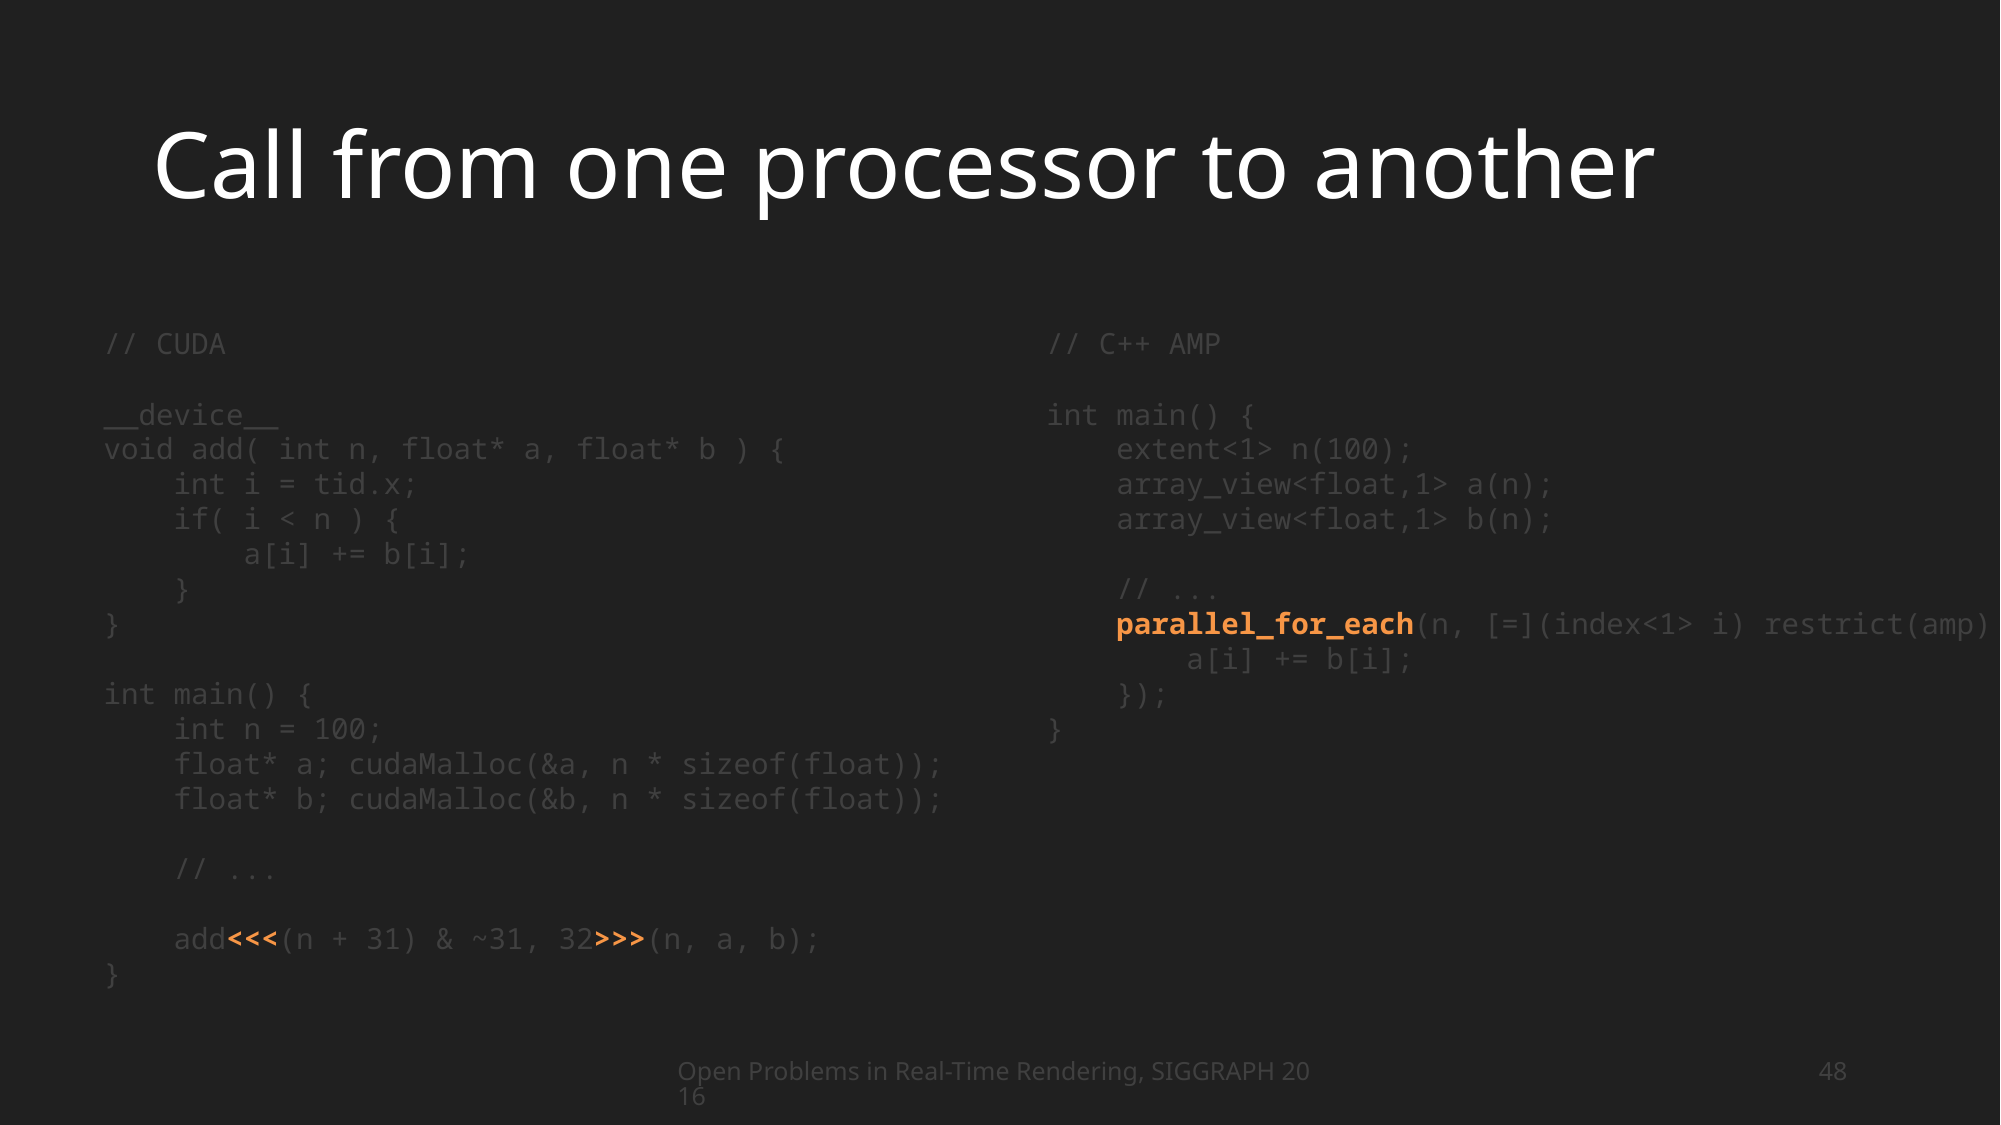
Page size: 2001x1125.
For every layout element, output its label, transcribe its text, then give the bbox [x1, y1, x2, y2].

title Call from one processor to another [137, 59, 1863, 278]
slide_number 48 [1412, 1042, 1863, 1103]
footer Open Problems in Real-Time Rendering, SIGGRAPH 2016 [662, 1042, 1338, 1103]
text_box // CUDA __device__ void add( int n, float* a, float* b ) { int i = tid.x; if( i < n ) { a[i] += b[i]; } } int main() { int n = 100; float* a; cudaMalloc(&a, n * sizeof(float)); float* b; cudaMalloc(&b, n * sizeof(float)); // ... add<<<(n + 31) & ~31, 32>>>(n, a, b); } [88, 318, 795, 745]
text_box // C++ AMP int main() { extent<1> n(100); array_view<float,1> a(n); array_view<float,1> b(n); // ... parallel_for_each(n, [=](index<1> i) restrict(amp) { a[i] += b[i]; }); } [1031, 318, 1738, 745]
